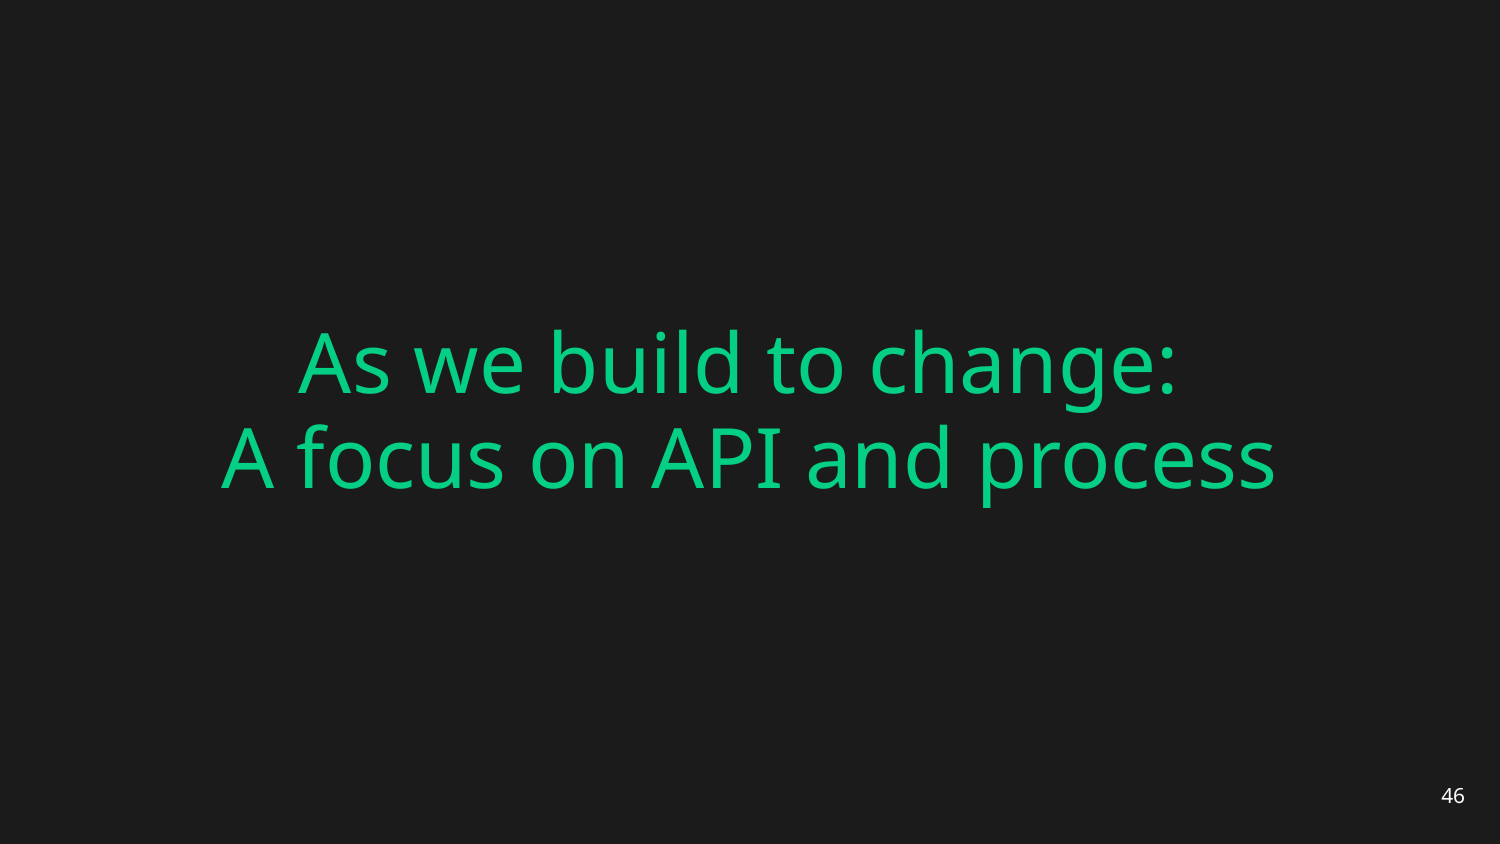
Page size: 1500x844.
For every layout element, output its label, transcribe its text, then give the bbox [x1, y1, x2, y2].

slide_number 46 [1389, 764, 1480, 830]
title As we build to change: A focus on API and process [51, 72, 1449, 753]
